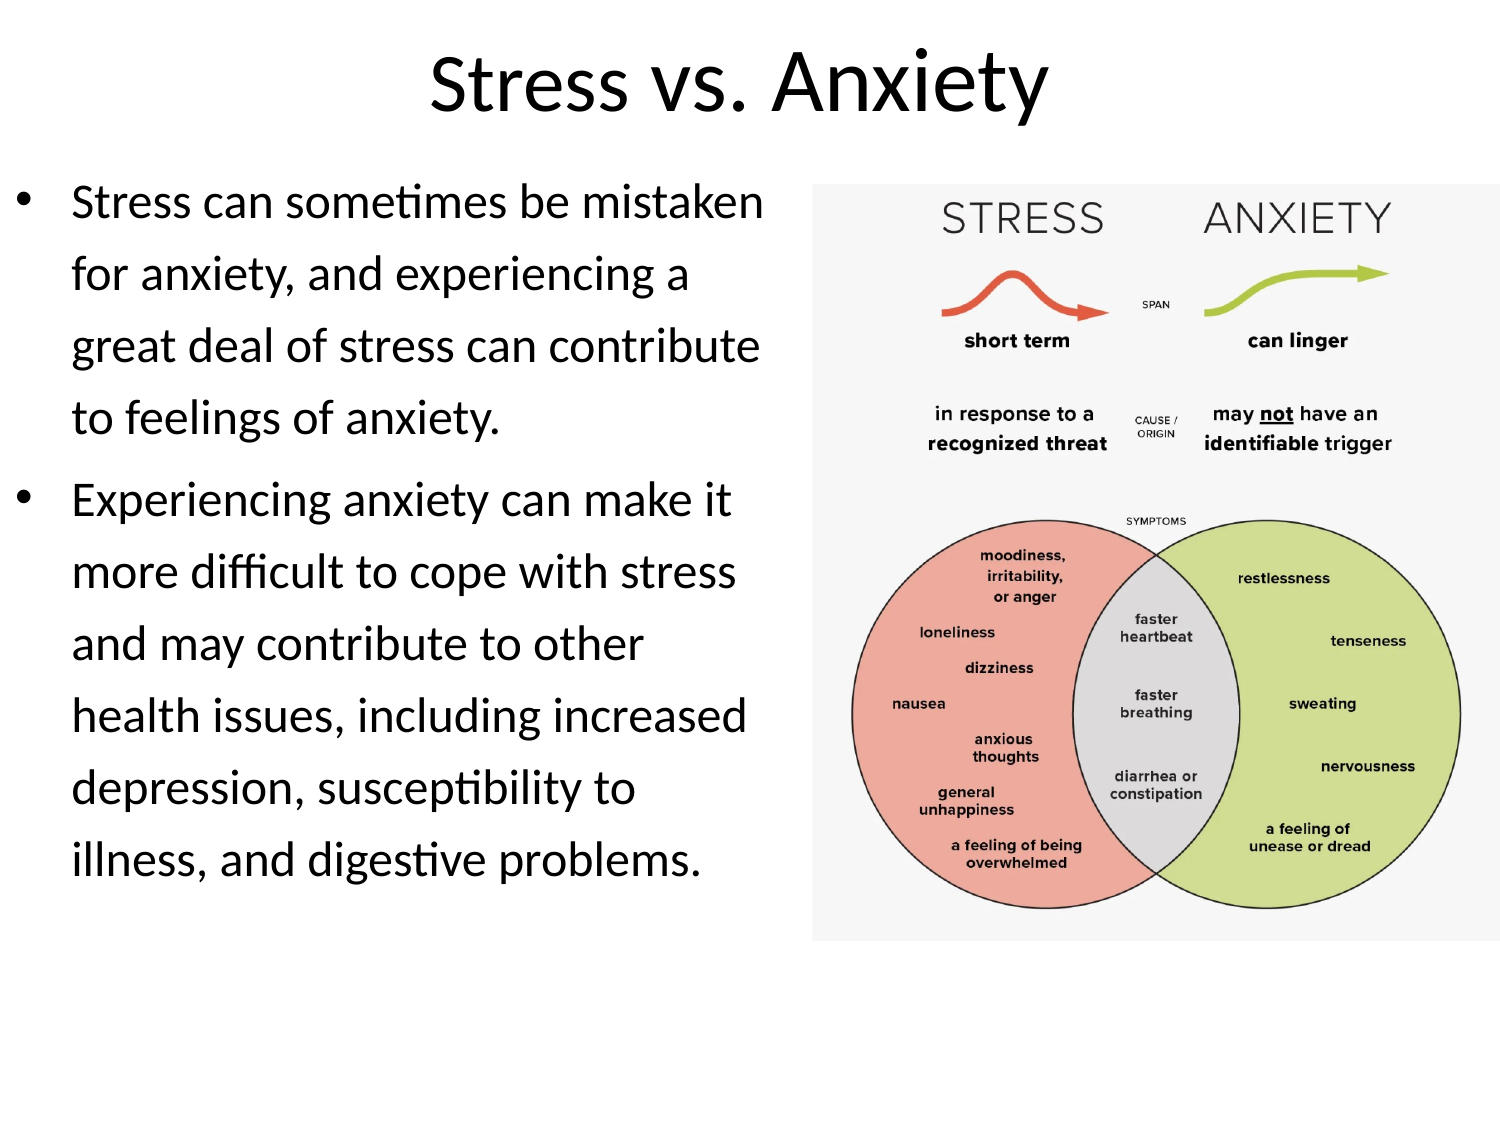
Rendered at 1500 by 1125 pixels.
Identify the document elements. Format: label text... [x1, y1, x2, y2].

picture [812, 184, 1500, 941]
title Stress vs. Anxiety [64, 0, 1415, 149]
list Stress can sometimes be mistaken for anxiety, and experiencing a great deal of stress can contribute to feelings of anxiety. Experiencing anxiety can make it more difficult to cope with stress and may contribute to other health issues, including increased depression, susceptibility to illness, and digestive problems. [0, 149, 786, 965]
